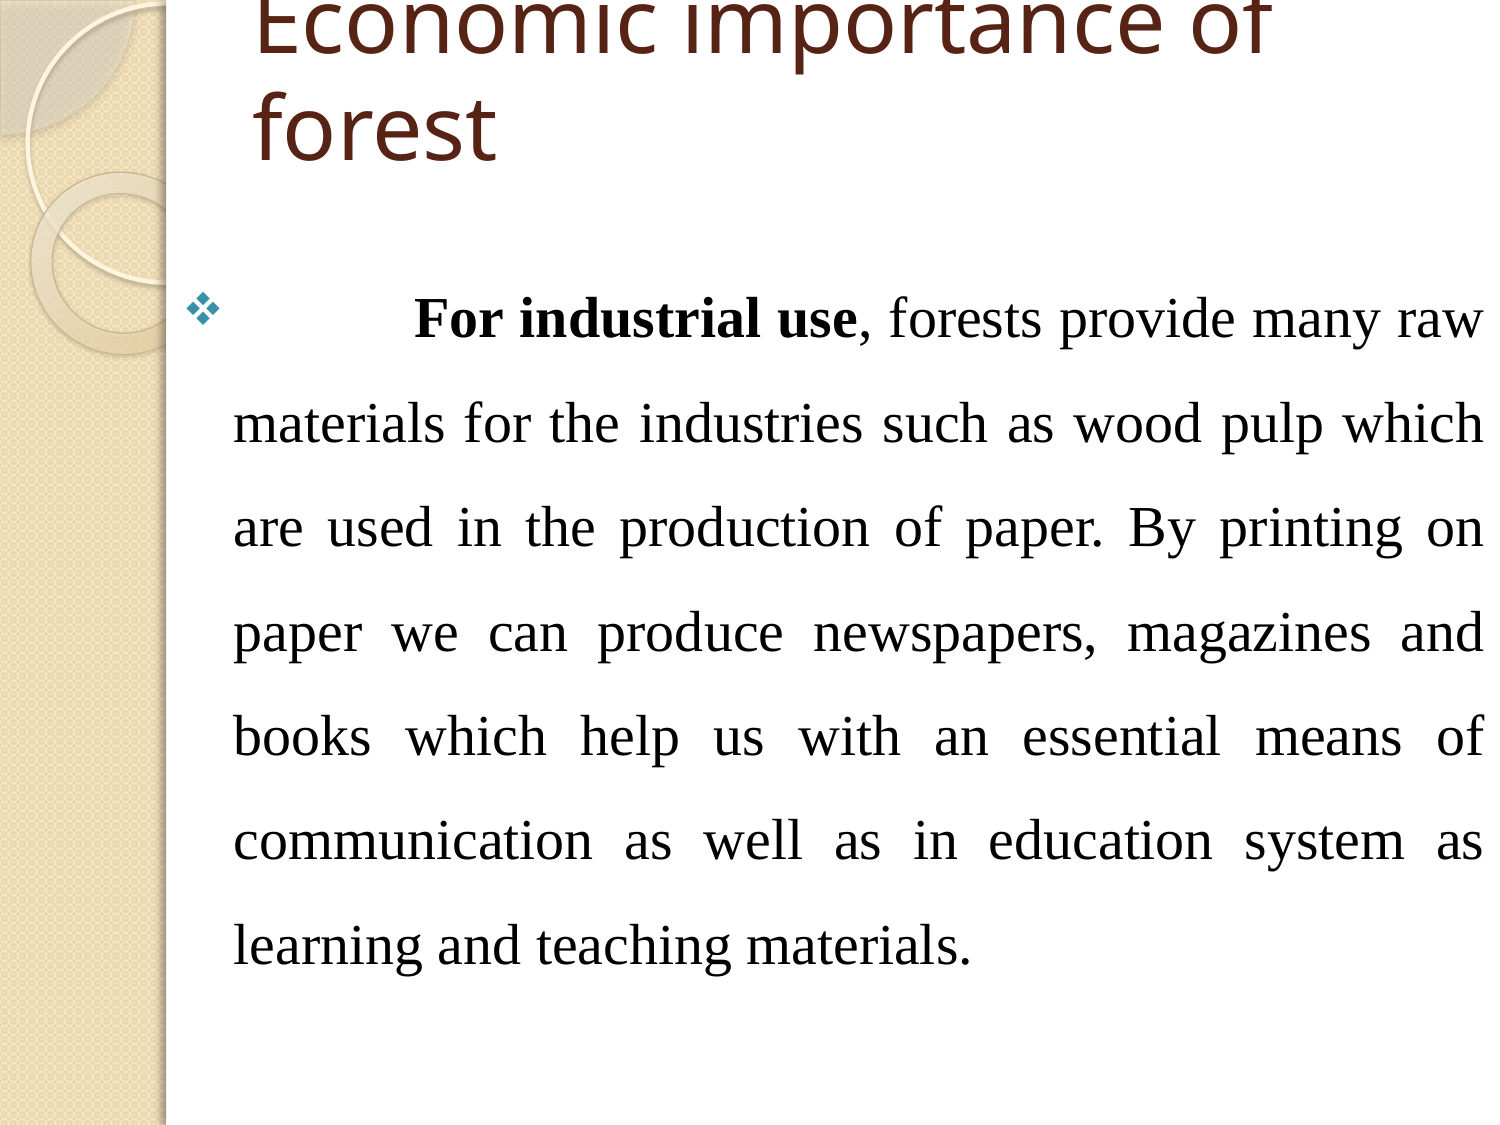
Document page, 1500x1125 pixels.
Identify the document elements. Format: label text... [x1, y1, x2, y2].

title Economic importance of forest [237, 0, 1468, 143]
list For industrial use, forests provide many raw materials for the industries such as wood pulp which are used in the production of paper. By printing on paper we can produce newspapers, magazines and books which help us with an essential means of communication as well as in education system as learning and teaching materials. [162, 237, 1500, 1063]
